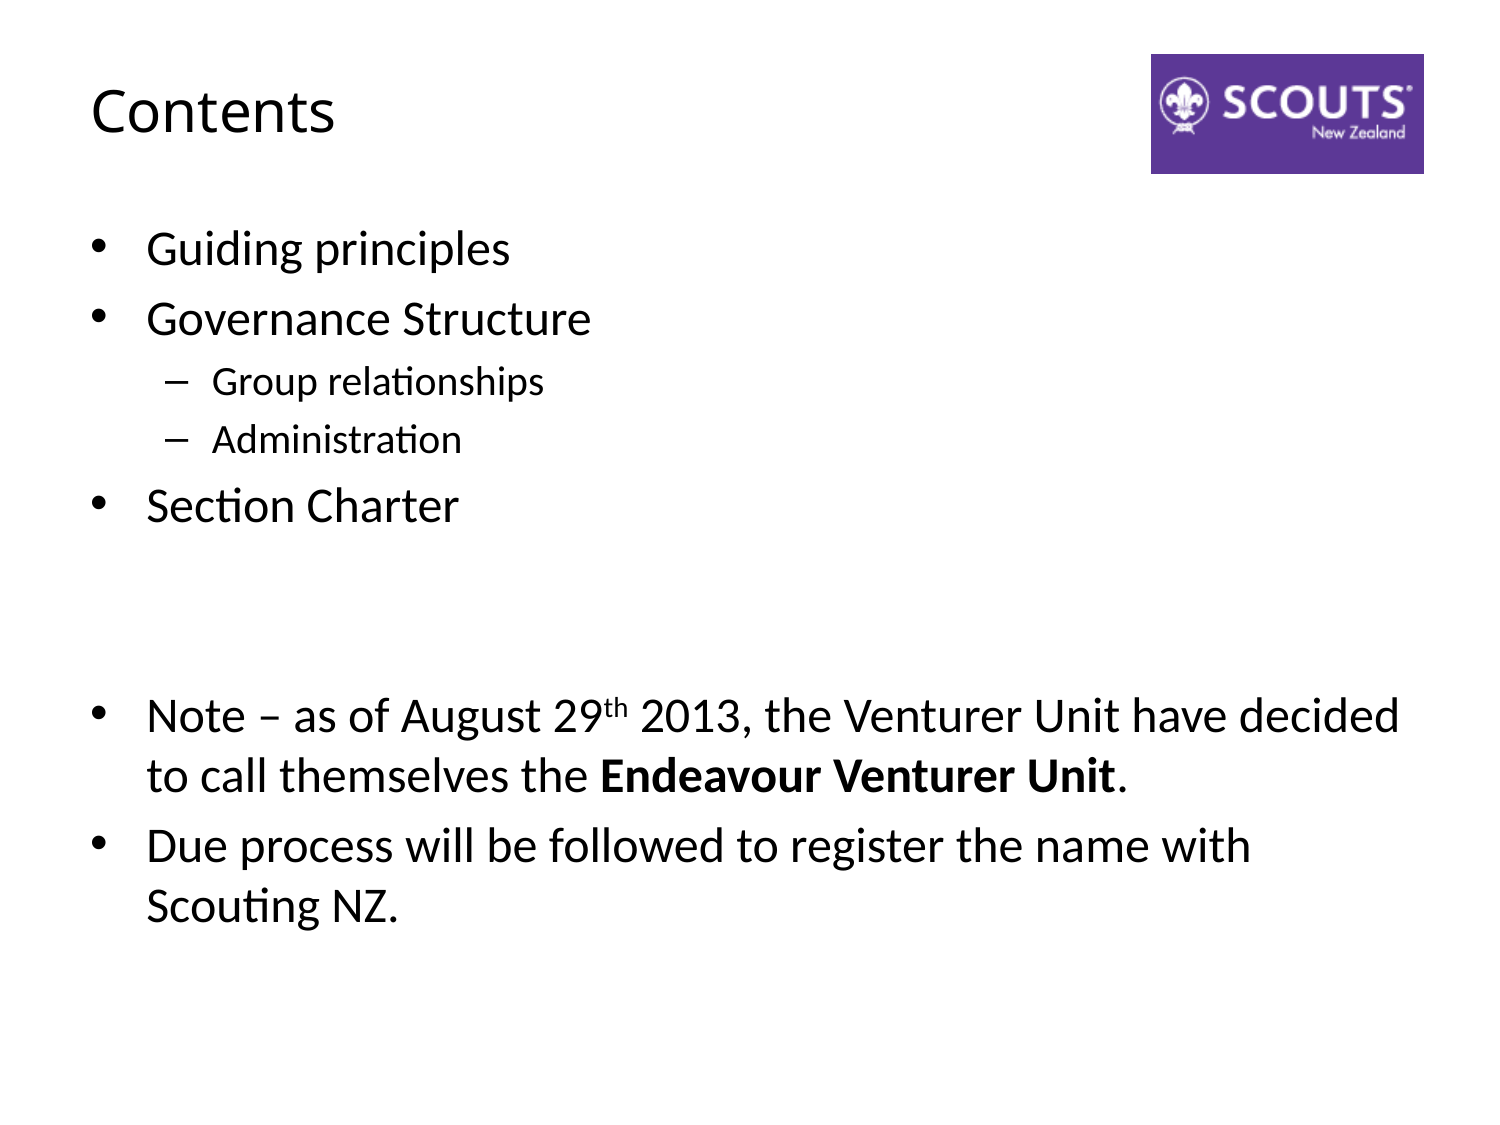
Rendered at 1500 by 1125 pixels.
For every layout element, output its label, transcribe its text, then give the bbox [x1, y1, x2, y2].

title Contents [75, 45, 1425, 174]
list Guiding principles Governance Structure Group relationships Administration Section Charter Note – as of August 29th 2013, the Venturer Unit have decided to call themselves the Endeavour Venturer Unit. Due process will be followed to register the name with Scouting NZ. [75, 208, 1425, 1005]
picture [1151, 54, 1424, 174]
